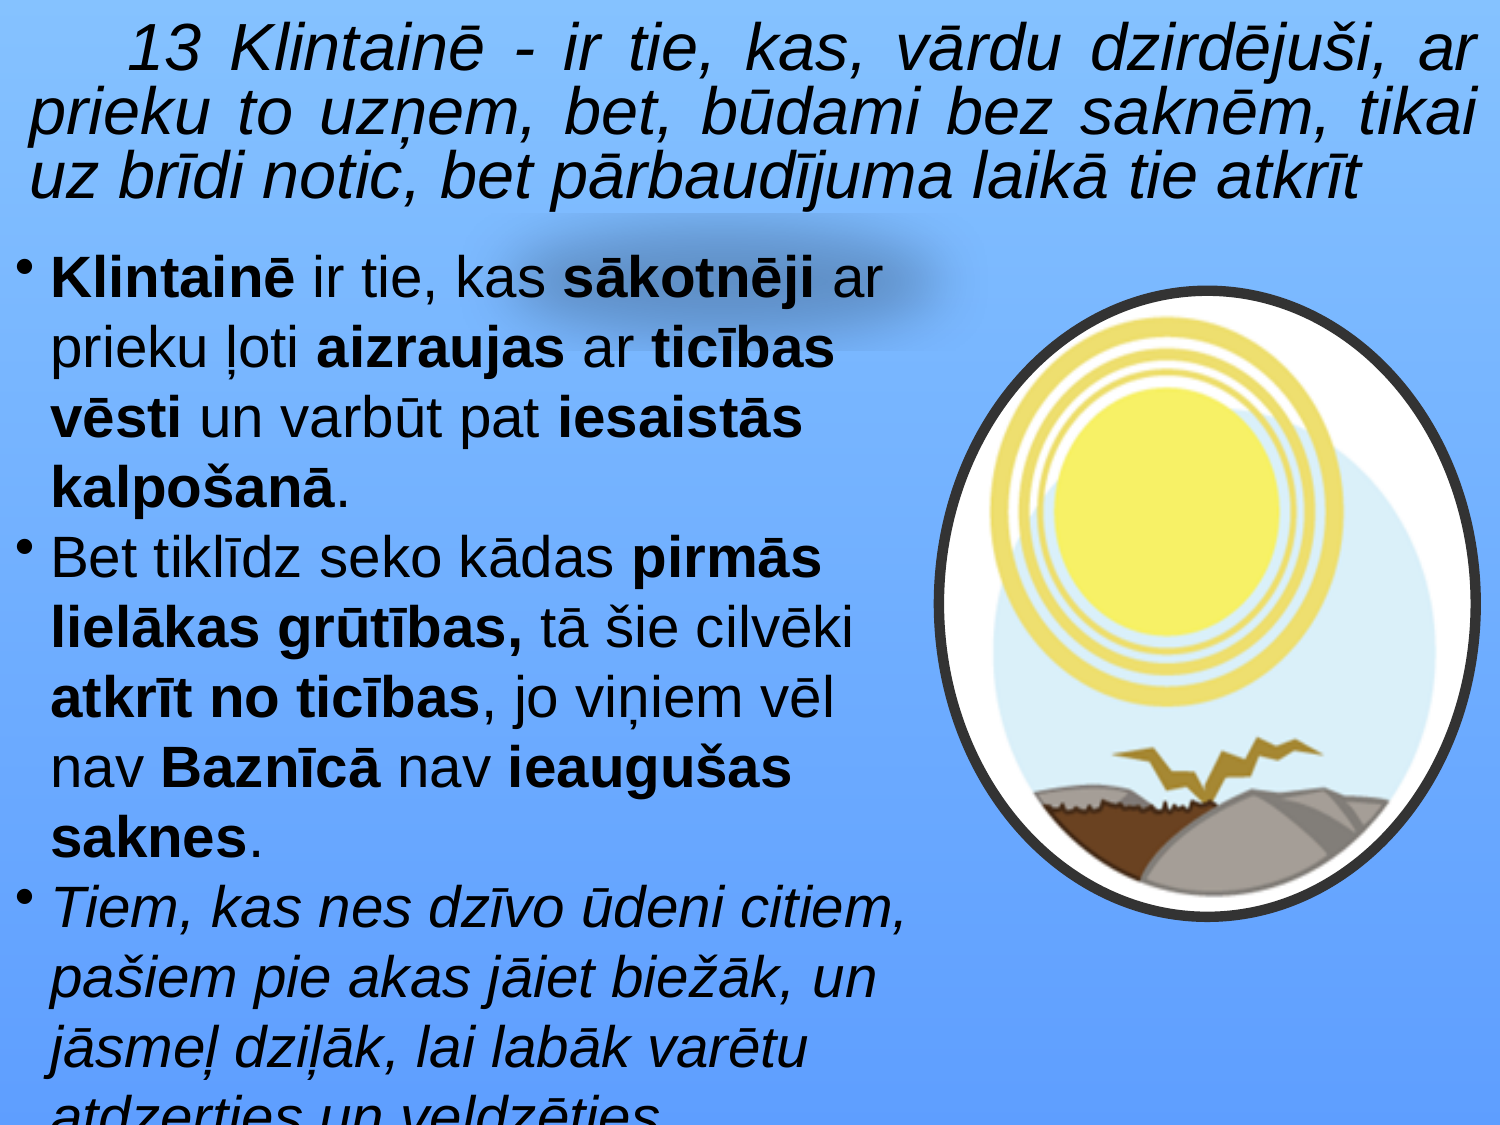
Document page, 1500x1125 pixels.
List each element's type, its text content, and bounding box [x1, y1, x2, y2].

picture [938, 290, 1476, 918]
list 13 Klintainē - ir tie, kas, vārdu dzirdējuši, ar prieku to uzņem, bet, būdami bez saknēm, tikai uz brīdi notic, bet pārbaudījuma laikā tie atkrīt [0, 11, 1494, 268]
text_box Klintainē ir tie, kas sākotnēji ar prieku ļoti aizraujas ar ticības vēsti un varbūt pat iesaistās kalpošanā. Bet tiklīdz seko kādas pirmās lielākas grūtības, tā šie cilvēki atkrīt no ticības, jo viņiem vēl nav Baznīcā nav ieaugušas saknes. Tiem, kas nes dzīvo ūdeni citiem, pašiem pie akas jāiet biežāk, un jāsmeļ dziļāk, lai labāk varētu atdzerties un veldzēties. [0, 231, 928, 1125]
